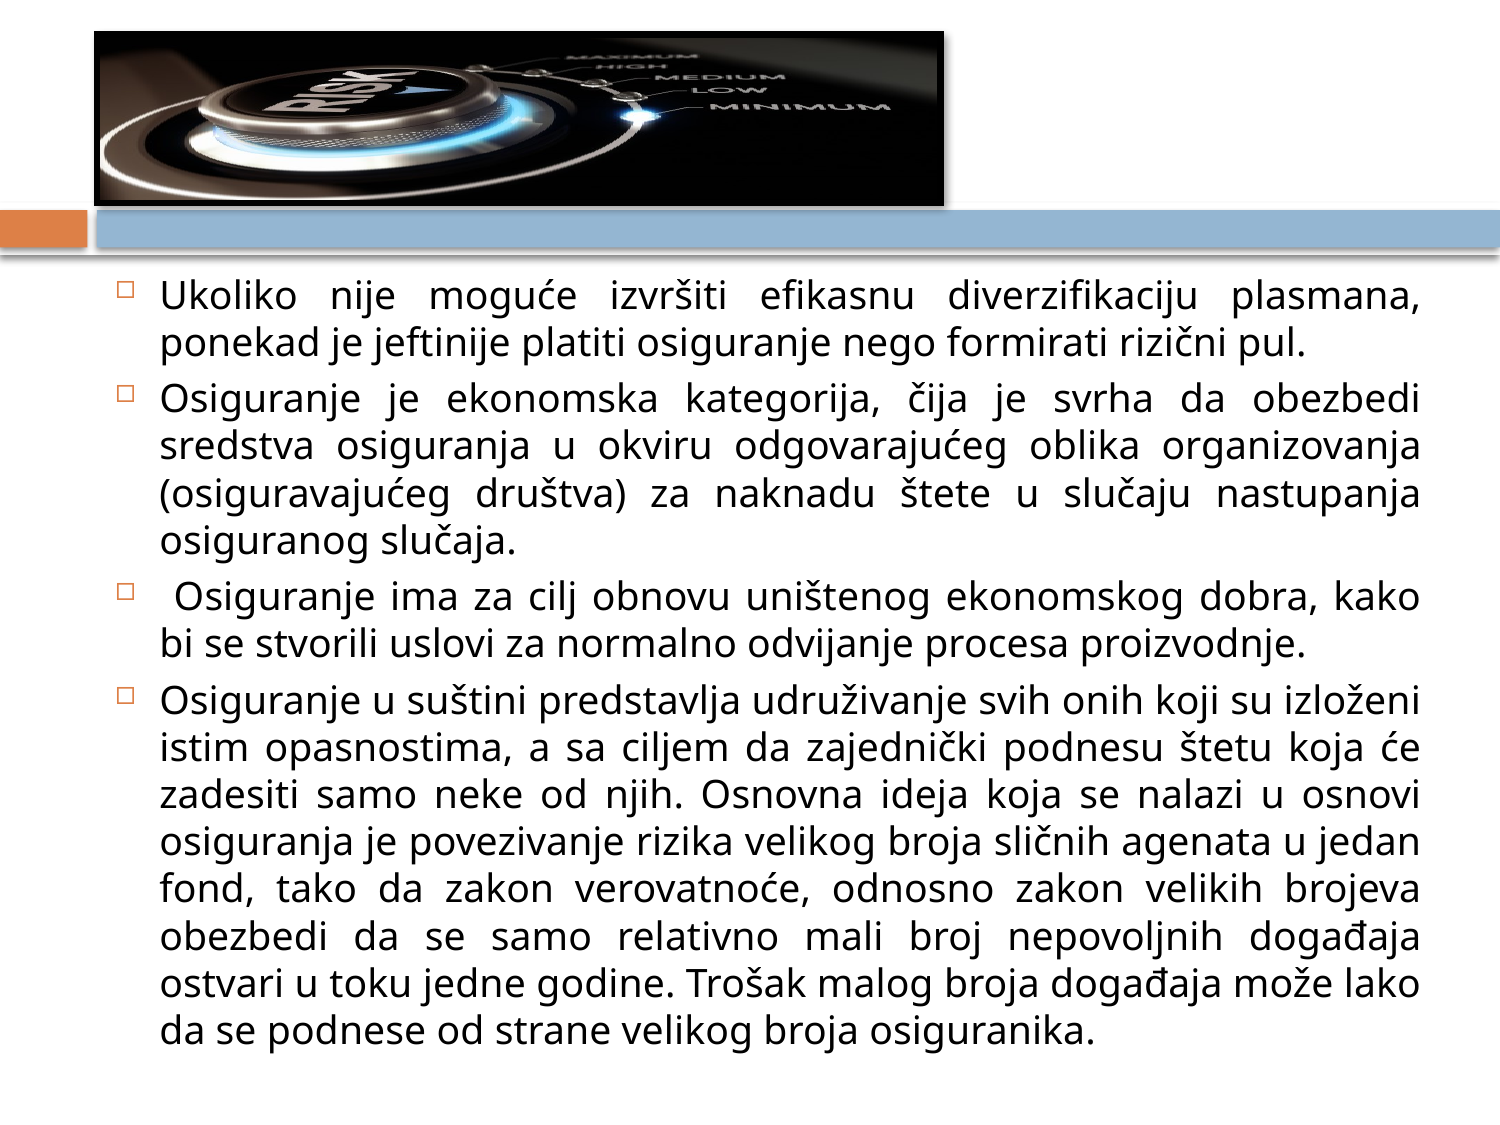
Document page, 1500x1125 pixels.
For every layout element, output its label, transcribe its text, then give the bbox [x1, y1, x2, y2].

list Ukoliko nije moguće izvršiti efikasnu diverzifikaciju plasmana, ponekad je jeftinije platiti osiguranje nego formirati rizični pul. Osiguranje je ekonomska kategorija, čija je svrha da obezbedi sredstva osiguranja u okviru odgovarajućeg oblika organizovanja (osiguravajućeg društva) za naknadu štete u slučaju nastupanja osiguranog slučaja. Osiguranje ima za cilj obnovu uništenog ekonomskog dobra, kako bi se stvorili uslovi za normalno odvijanje procesa proizvodnje. Osiguranje u suštini predstavlja udruživanje svih onih koji su izloženi istim opasnostima, a sa ciljem da zajednički podnesu štetu koja će zadesiti samo neke od njih. Osnovna ideja koja se nalazi u osnovi osiguranja je povezivanje rizika velikog broja sličnih agenata u jedan fond, tako da zakon verovatnoće, odnosno zakon velikih brojeva obezbedi da se samo relativno mali broj nepovoljnih događaja ostvari u toku jedne godine. Trošak malog broja događaja može lako da se podnese od strane velikog broja osiguranika. [100, 262, 1438, 1075]
picture [99, 37, 938, 201]
